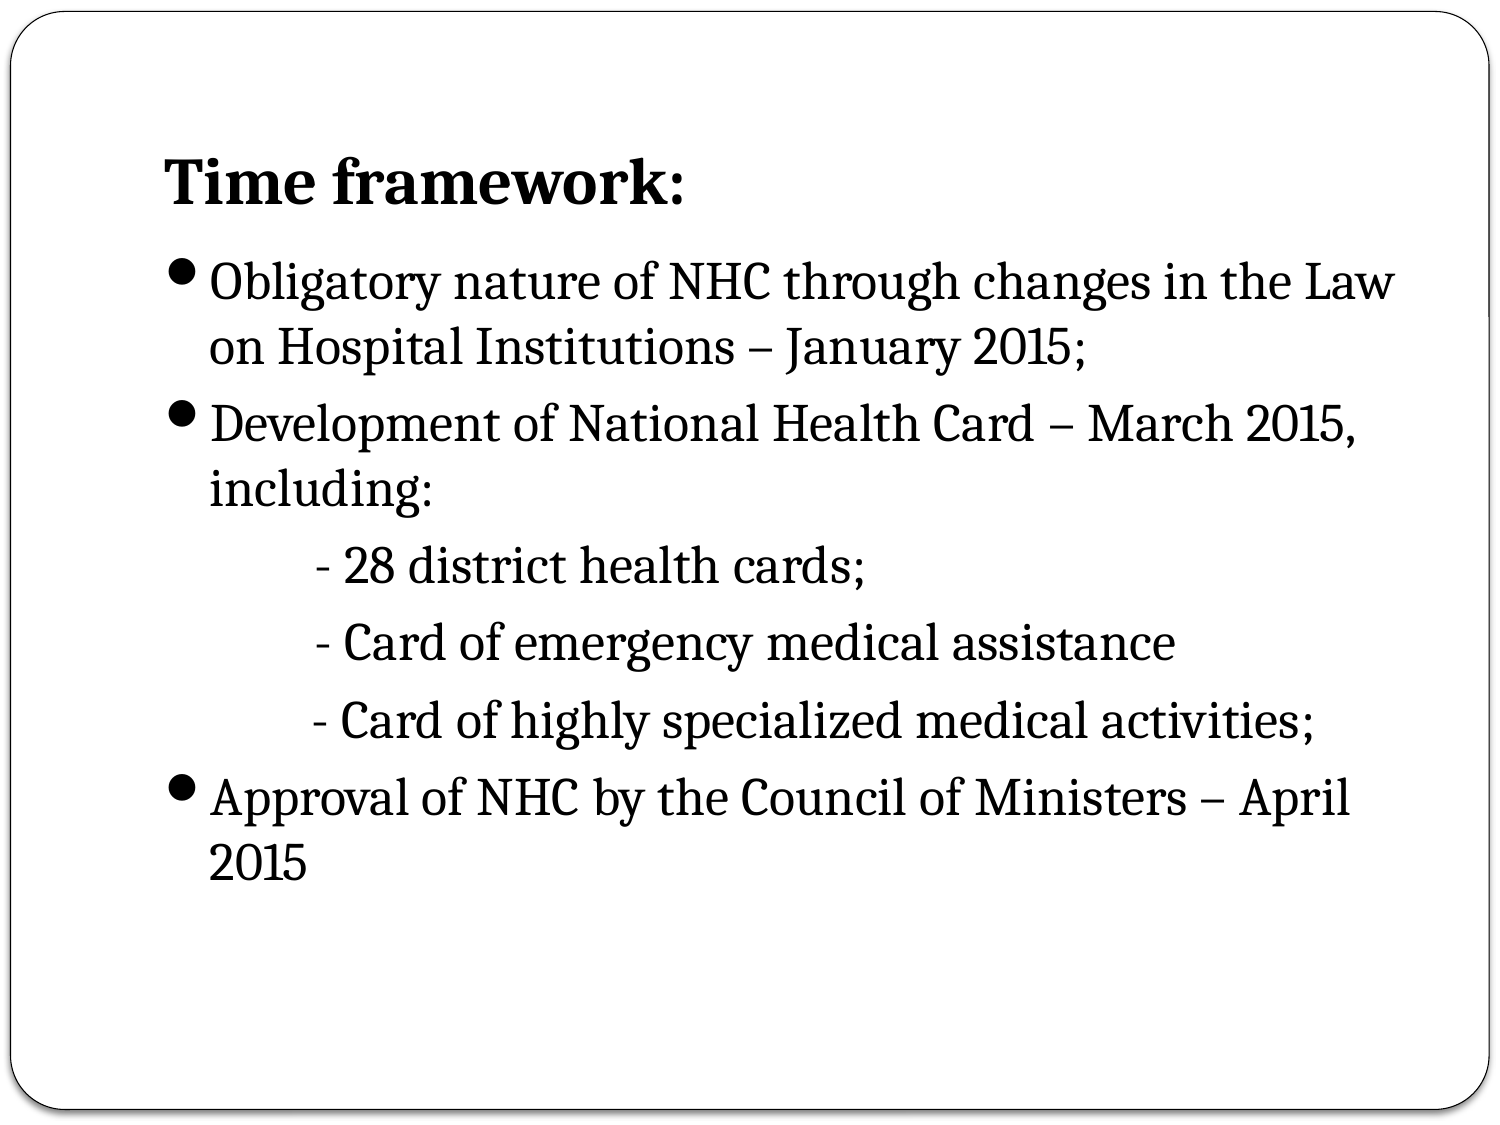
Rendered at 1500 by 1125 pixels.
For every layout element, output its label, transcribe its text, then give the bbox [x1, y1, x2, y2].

list Obligatory nature of NHC through changes in the Law on Hospital Institutions – January 2015; Development of National Health Card – March 2015, including: - 28 district health cards; - Card of emergency medical assistance - Card of highly specialized medical activities; Approval of NHC by the Council of Ministers – April 2015 [150, 237, 1425, 988]
title Time framework: [150, 45, 1425, 233]
